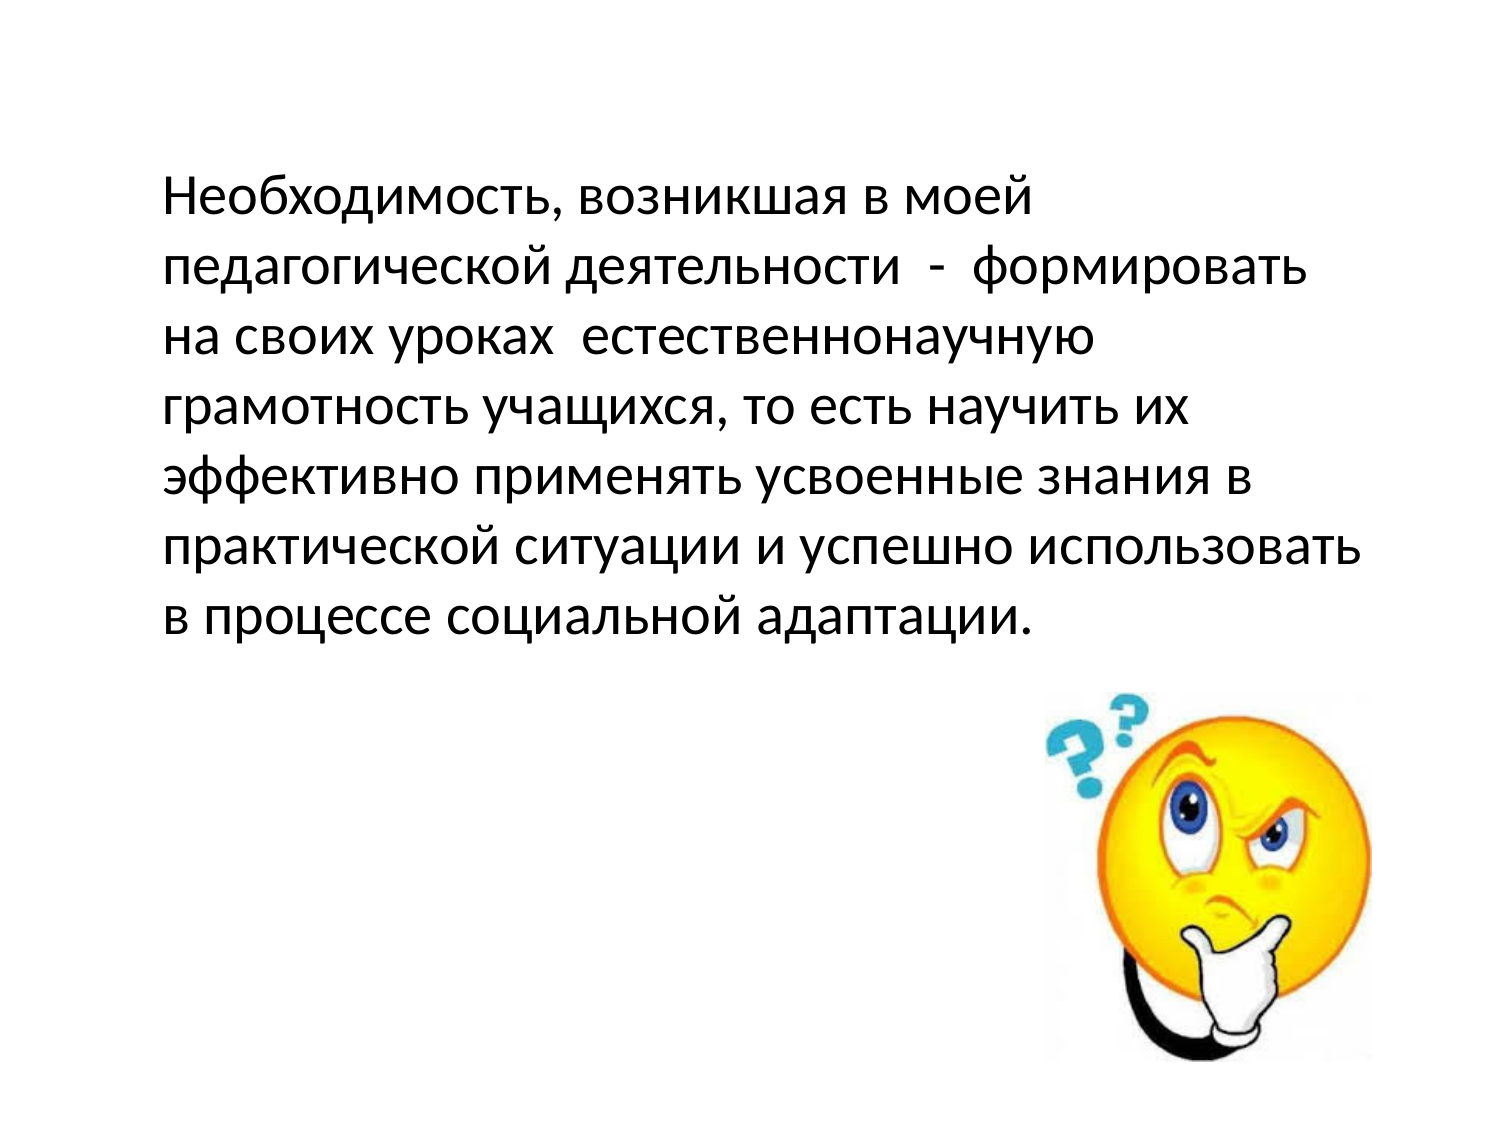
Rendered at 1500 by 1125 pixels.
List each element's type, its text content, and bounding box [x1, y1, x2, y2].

picture [1045, 692, 1372, 1063]
text_box Необходимость, возникшая в моей педагогической деятельности - формировать на своих уроках естественнонаучную грамотность учащихся, то есть научить их эффективно применять усвоенные знания в практической ситуации и успешно использовать в процессе социальной адаптации. [147, 149, 1388, 654]
